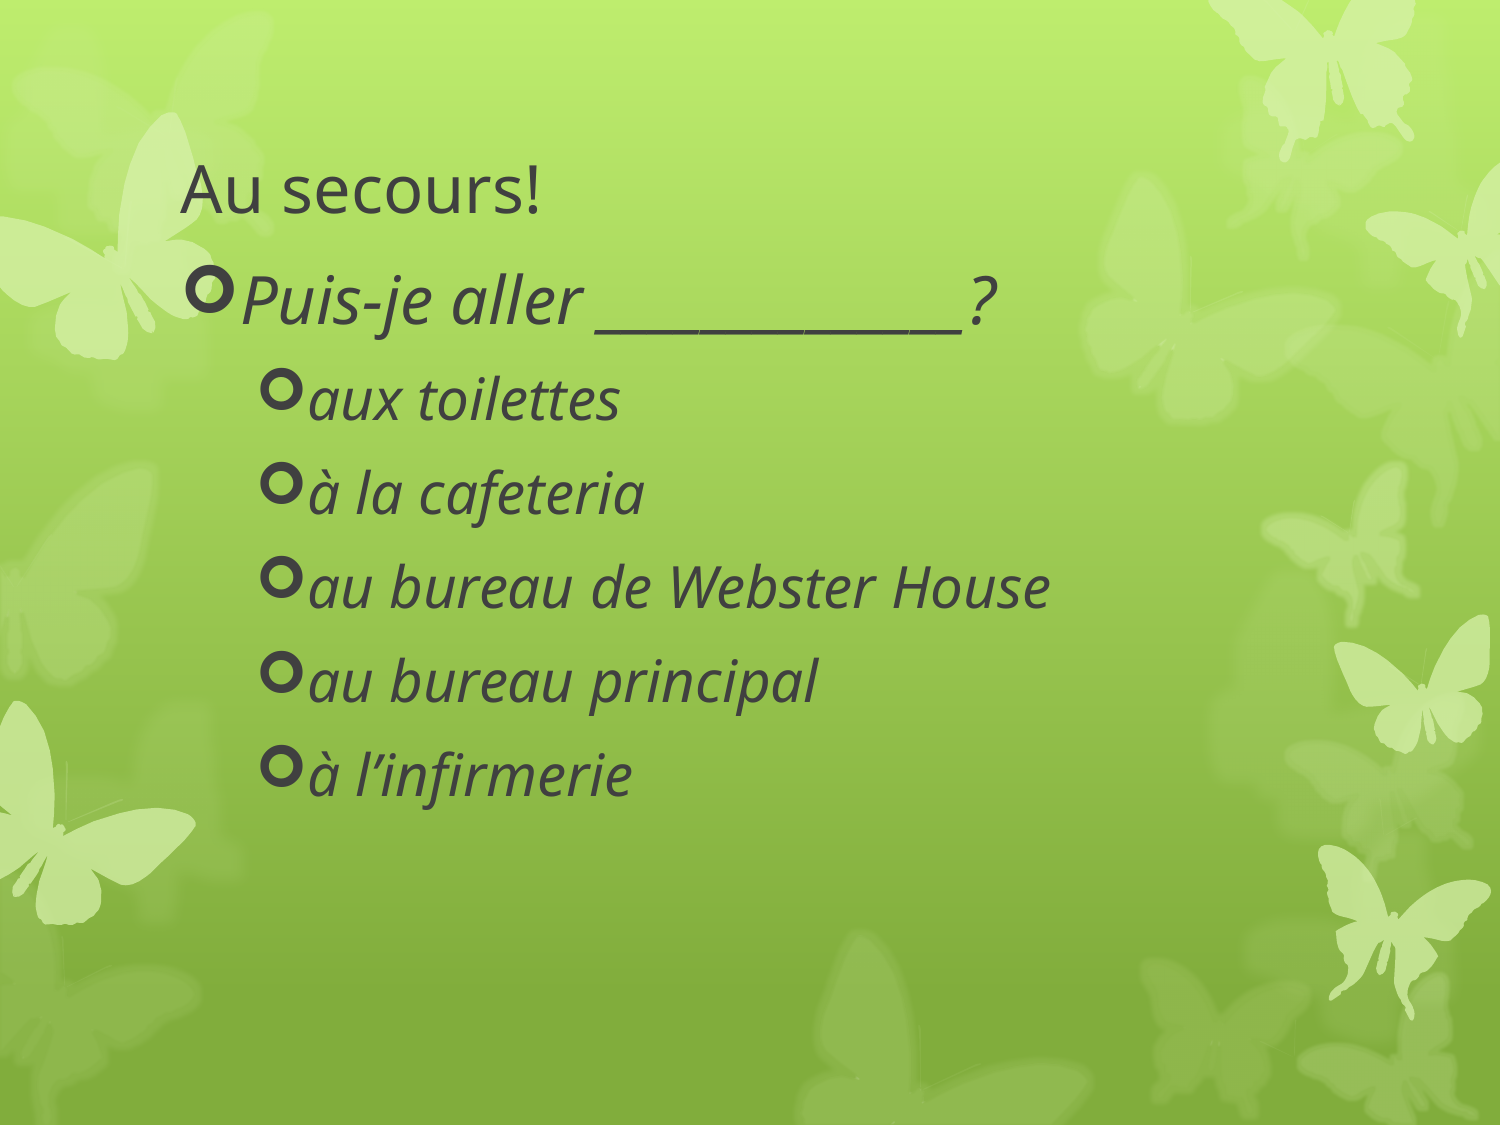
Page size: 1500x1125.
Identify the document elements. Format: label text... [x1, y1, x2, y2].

title Au secours! [165, 110, 1335, 249]
list Puis-je aller ______________? aux toilettes à la cafeteria au bureau de Webster House au bureau principal à l’infirmerie [165, 249, 1400, 1088]
